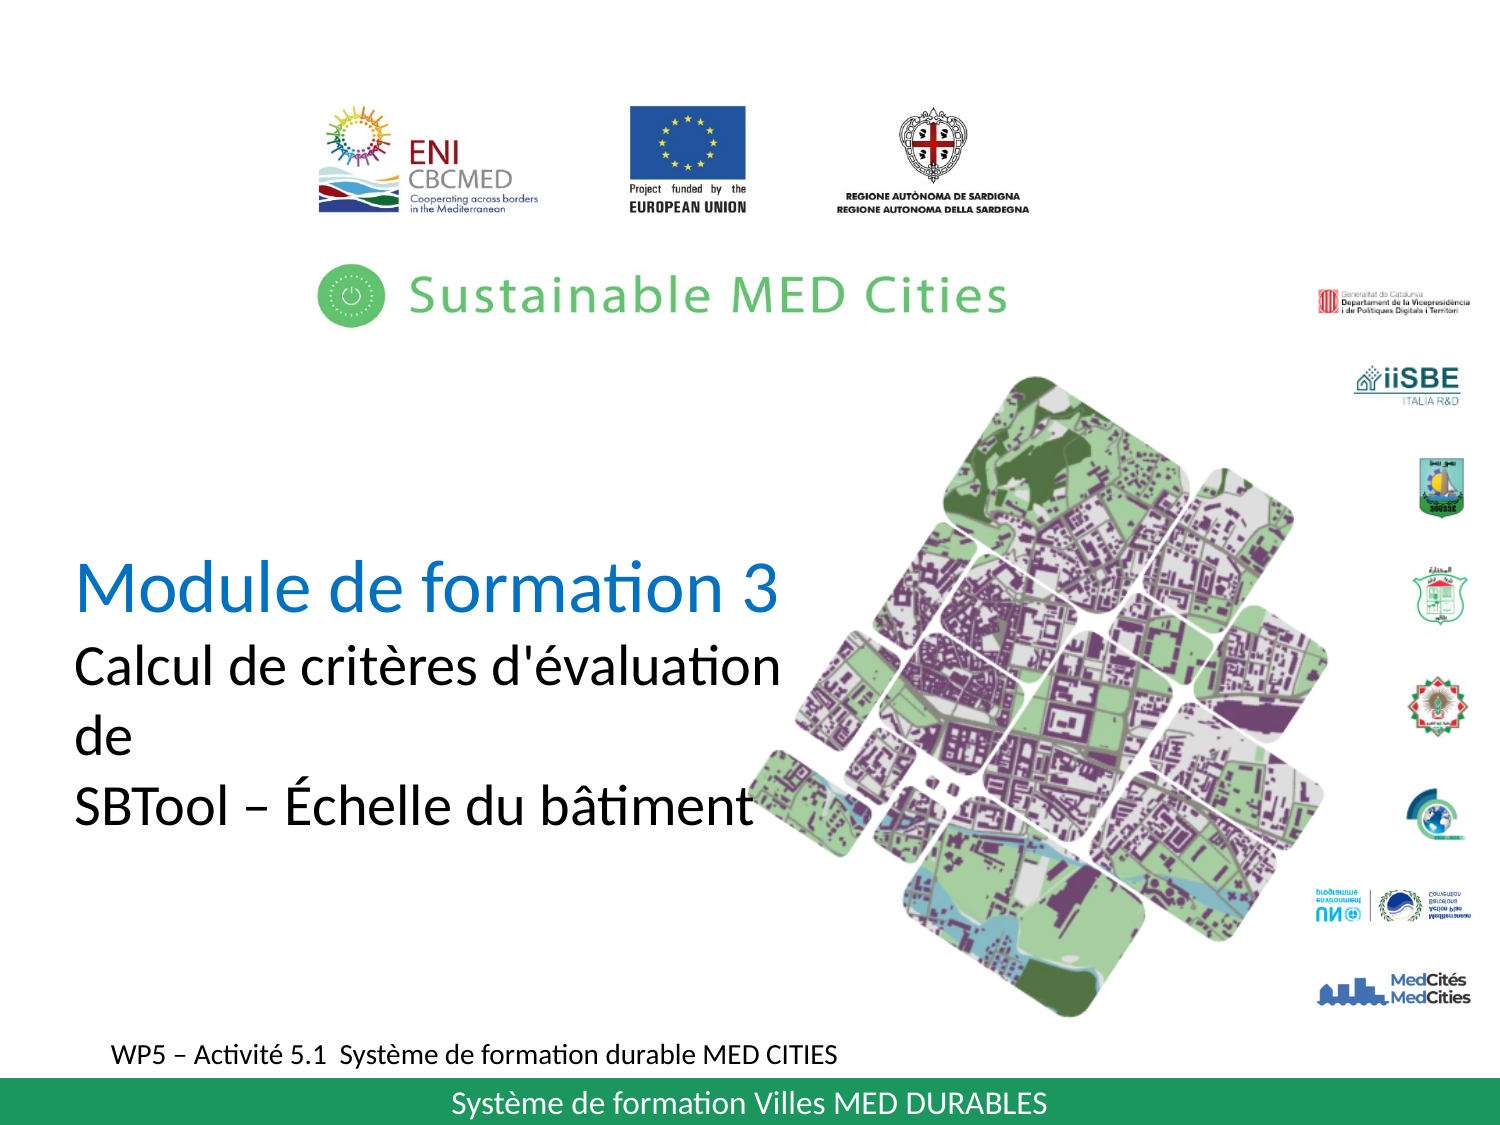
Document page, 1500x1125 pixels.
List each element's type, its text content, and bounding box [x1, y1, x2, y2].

picture [284, 84, 1486, 1027]
picture [1346, 363, 1474, 411]
picture [1313, 885, 1474, 924]
picture [1396, 786, 1474, 847]
picture [1313, 279, 1474, 321]
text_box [0, 1027, 1500, 1125]
picture [1313, 970, 1474, 1008]
picture [1414, 455, 1474, 523]
subtitle Module de formation 3 Calcul de critères d'évaluation de SBTool – Échelle du bâtiment [59, 530, 1129, 944]
